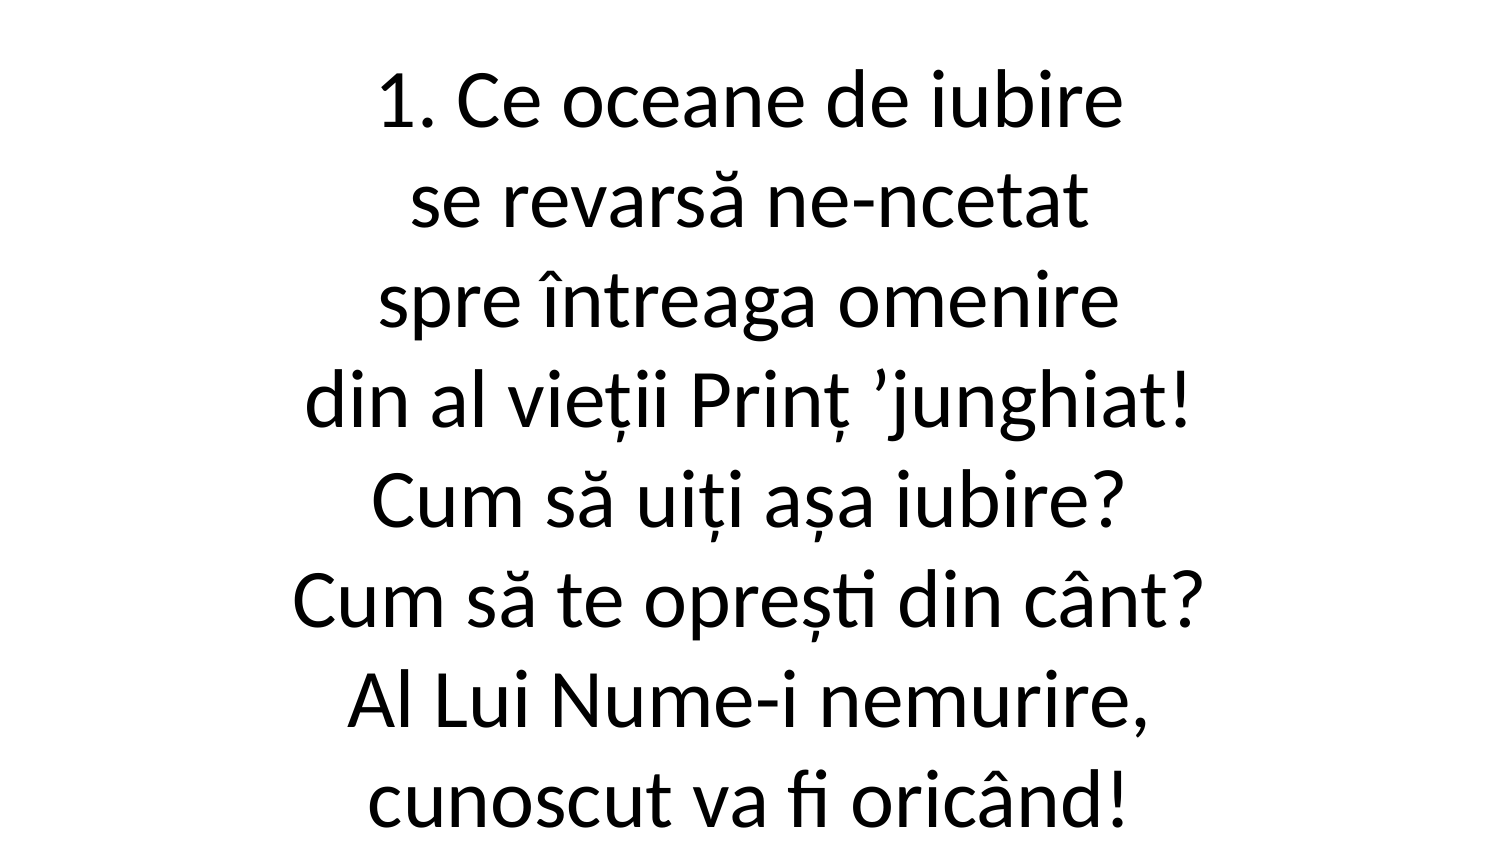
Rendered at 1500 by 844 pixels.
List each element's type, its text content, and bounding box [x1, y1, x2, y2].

text_box 1. Ce oceane de iubire se revarsă ne-ncetat spre întreaga omenire din al vieții Prinț ʼjunghiat! Cum să uiți așa iubire? Cum să te oprești din cânt? Al Lui Nume-i nemurire, cunoscut va fi oricând! [277, 0, 1223, 844]
